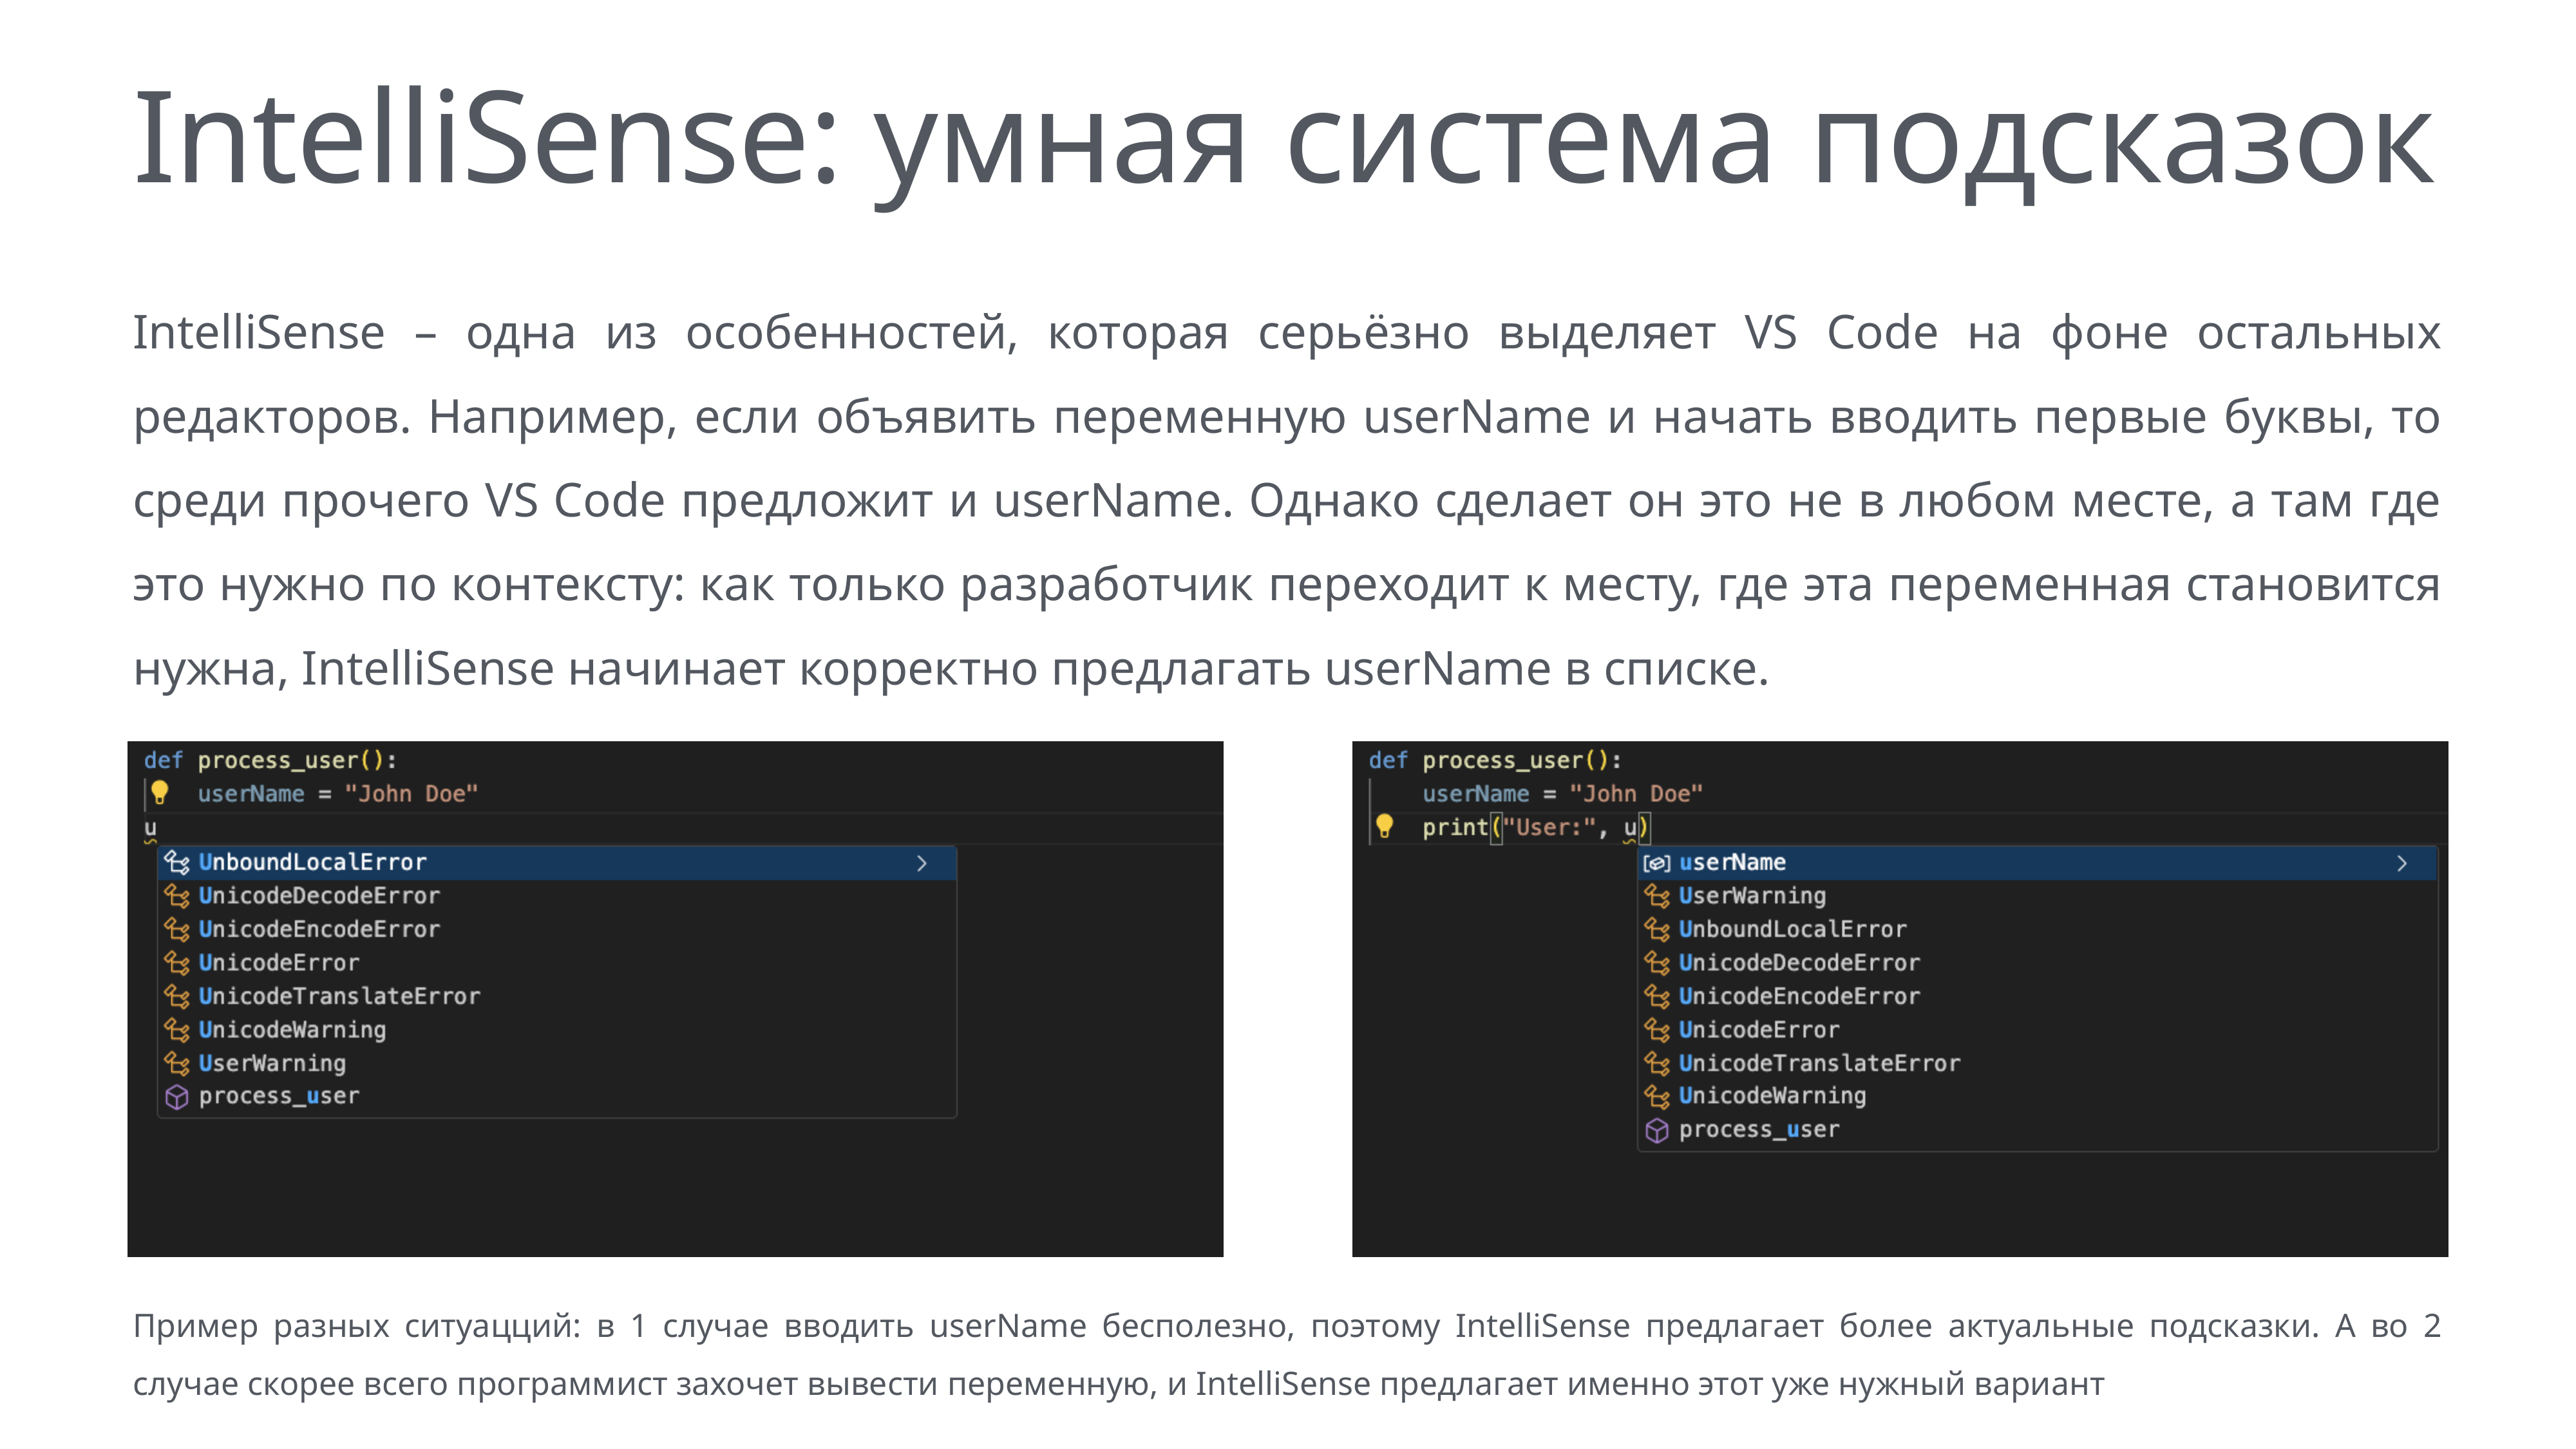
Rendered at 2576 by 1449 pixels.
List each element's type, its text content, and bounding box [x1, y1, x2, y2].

picture [127, 741, 1224, 1258]
title IntelliSense: умная система подсказок [127, 66, 2449, 246]
list IntelliSense – одна из особенностей, которая серьёзно выделяет VS Code на фоне остальных редакторов. Например, если объявить переменную userName и начать вводить первые буквы, то среди прочего VS Code предложит и userName. Однако сделает он это не в любом месте, а там где это нужно по контексту: как только разработчик переходит к месту, где эта переменная становится нужна, IntelliSense начинает корректно предлагать userName в списке. [127, 268, 2449, 719]
text_box Пример разных ситуацций: в 1 случае вводить userName бесполезно, поэтому IntelliSense предлагает более актуальные подсказки. А во 2 случае скорее всего программист захочет вывести переменную, и IntelliSense предлагает именно этот уже нужный вариант [127, 1280, 2449, 1421]
picture [1352, 741, 2448, 1258]
